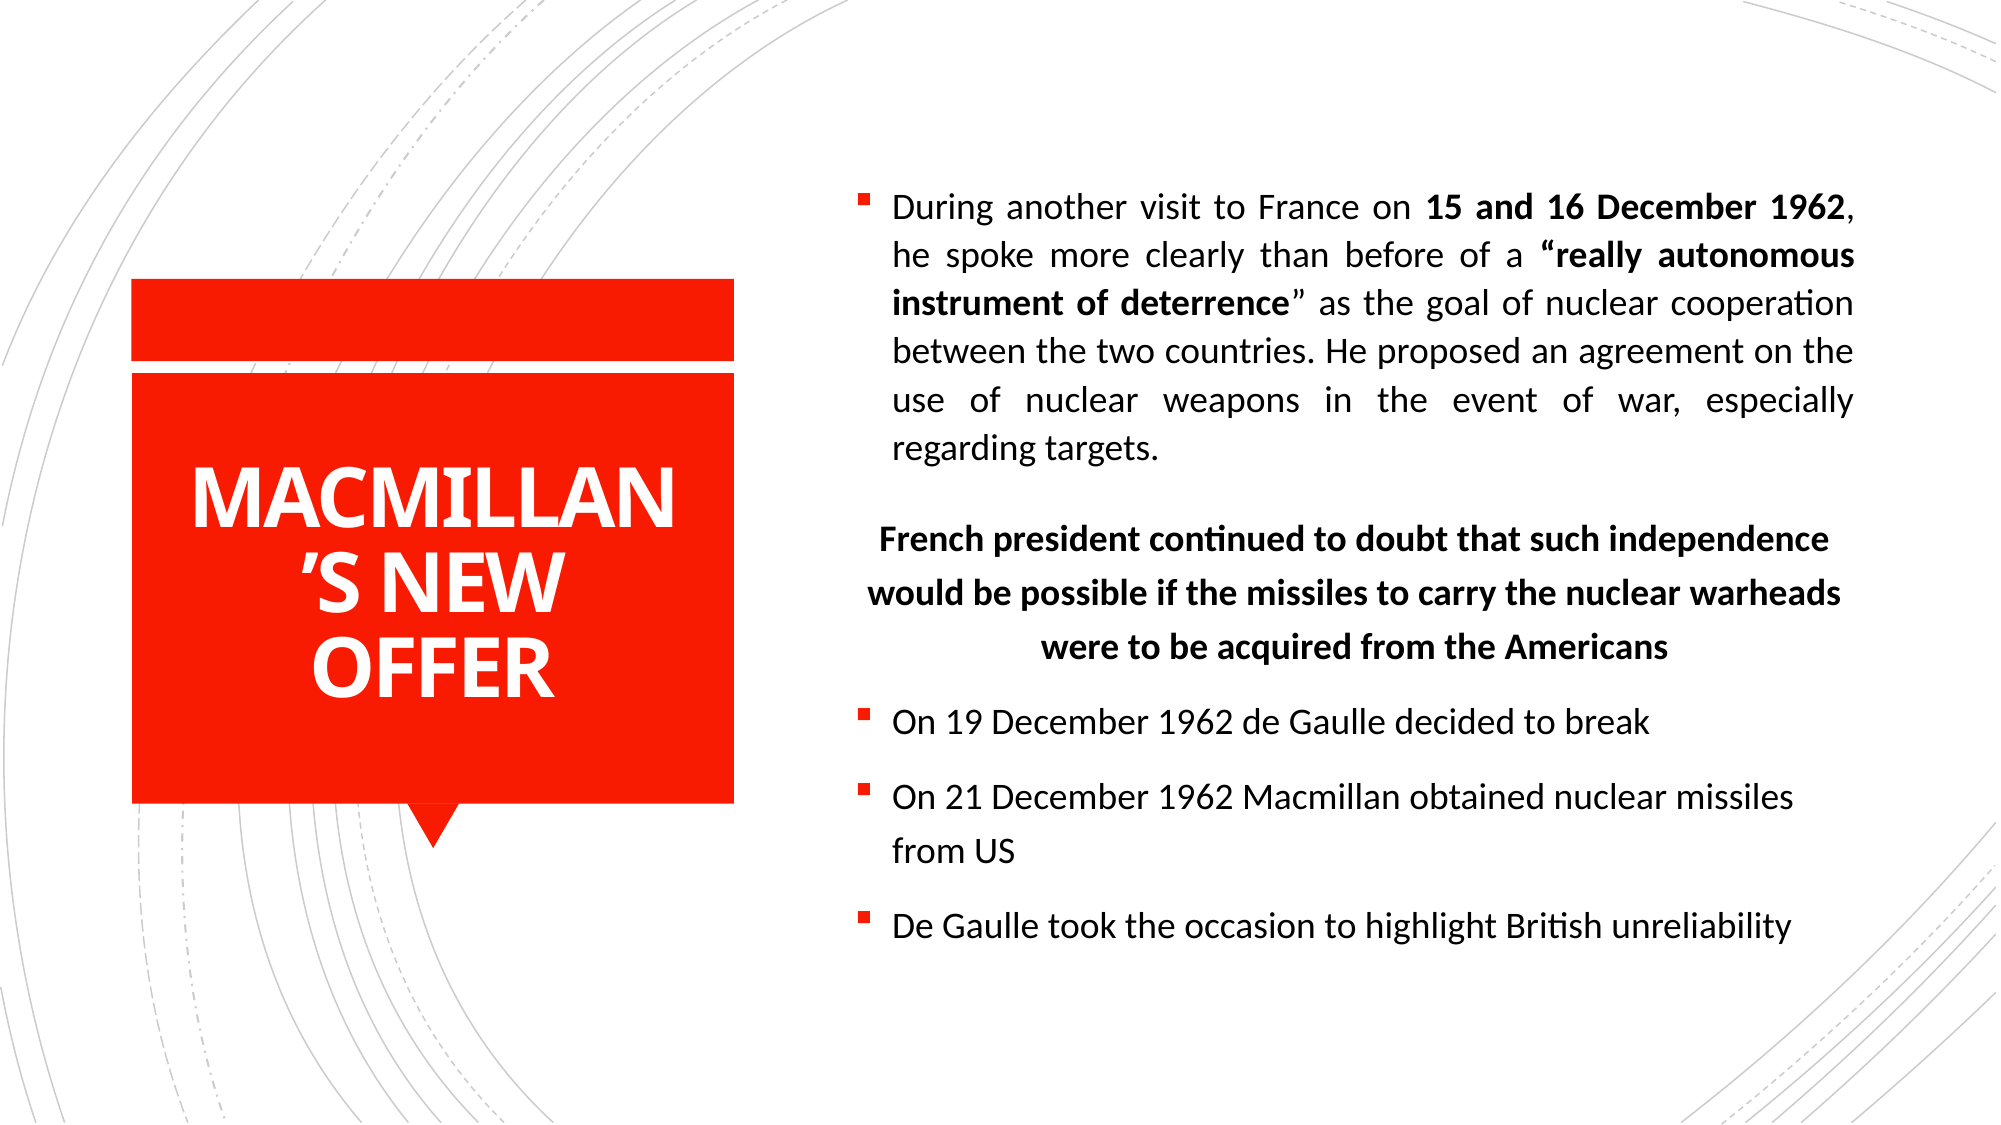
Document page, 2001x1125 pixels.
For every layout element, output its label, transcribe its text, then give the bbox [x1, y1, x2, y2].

list During another visit to France on 15 and 16 December 1962, he spoke more clearly than before of a “really autonomous instrument of deterrence” as the goal of nuclear cooperation between the two countries. He proposed an agreement on the use of nuclear weapons in the event of war, especially regarding targets. French president continued to doubt that such independence would be possible if the missiles to carry the nuclear warheads were to be acquired from the Americans On 19 December 1962 de Gaulle decided to break On 21 December 1962 Macmillan obtained nuclear missiles from US De Gaulle took the occasion to highlight British unreliability [839, 131, 1871, 993]
title MACMILLAN’S NEW OFFER [145, 385, 720, 789]
